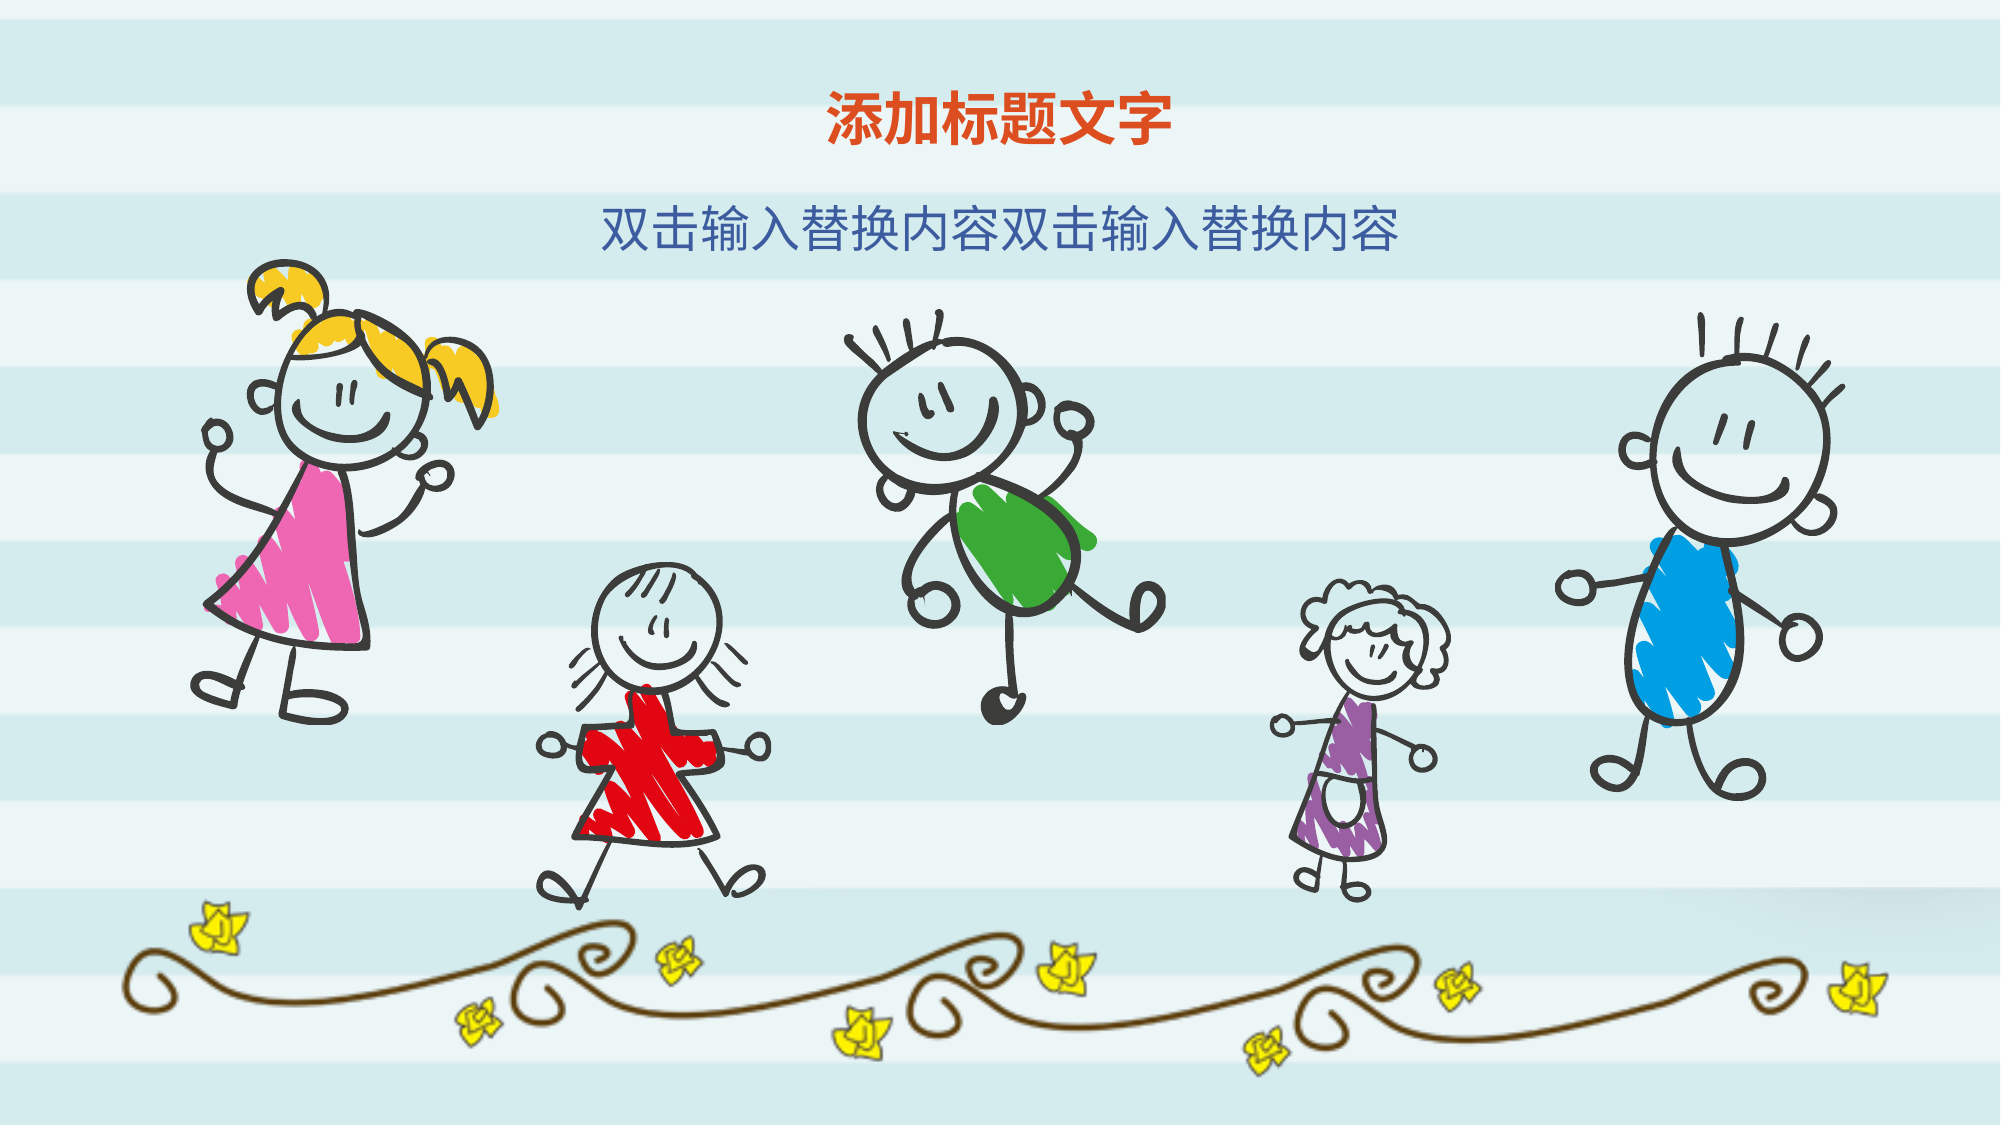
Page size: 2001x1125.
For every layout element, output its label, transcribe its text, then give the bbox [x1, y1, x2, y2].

text_box 添加标题文字 [766, 74, 1234, 159]
picture [0, 0, 2001, 1125]
text_box 双击输入替换内容双击输入替换内容 [275, 160, 1725, 265]
